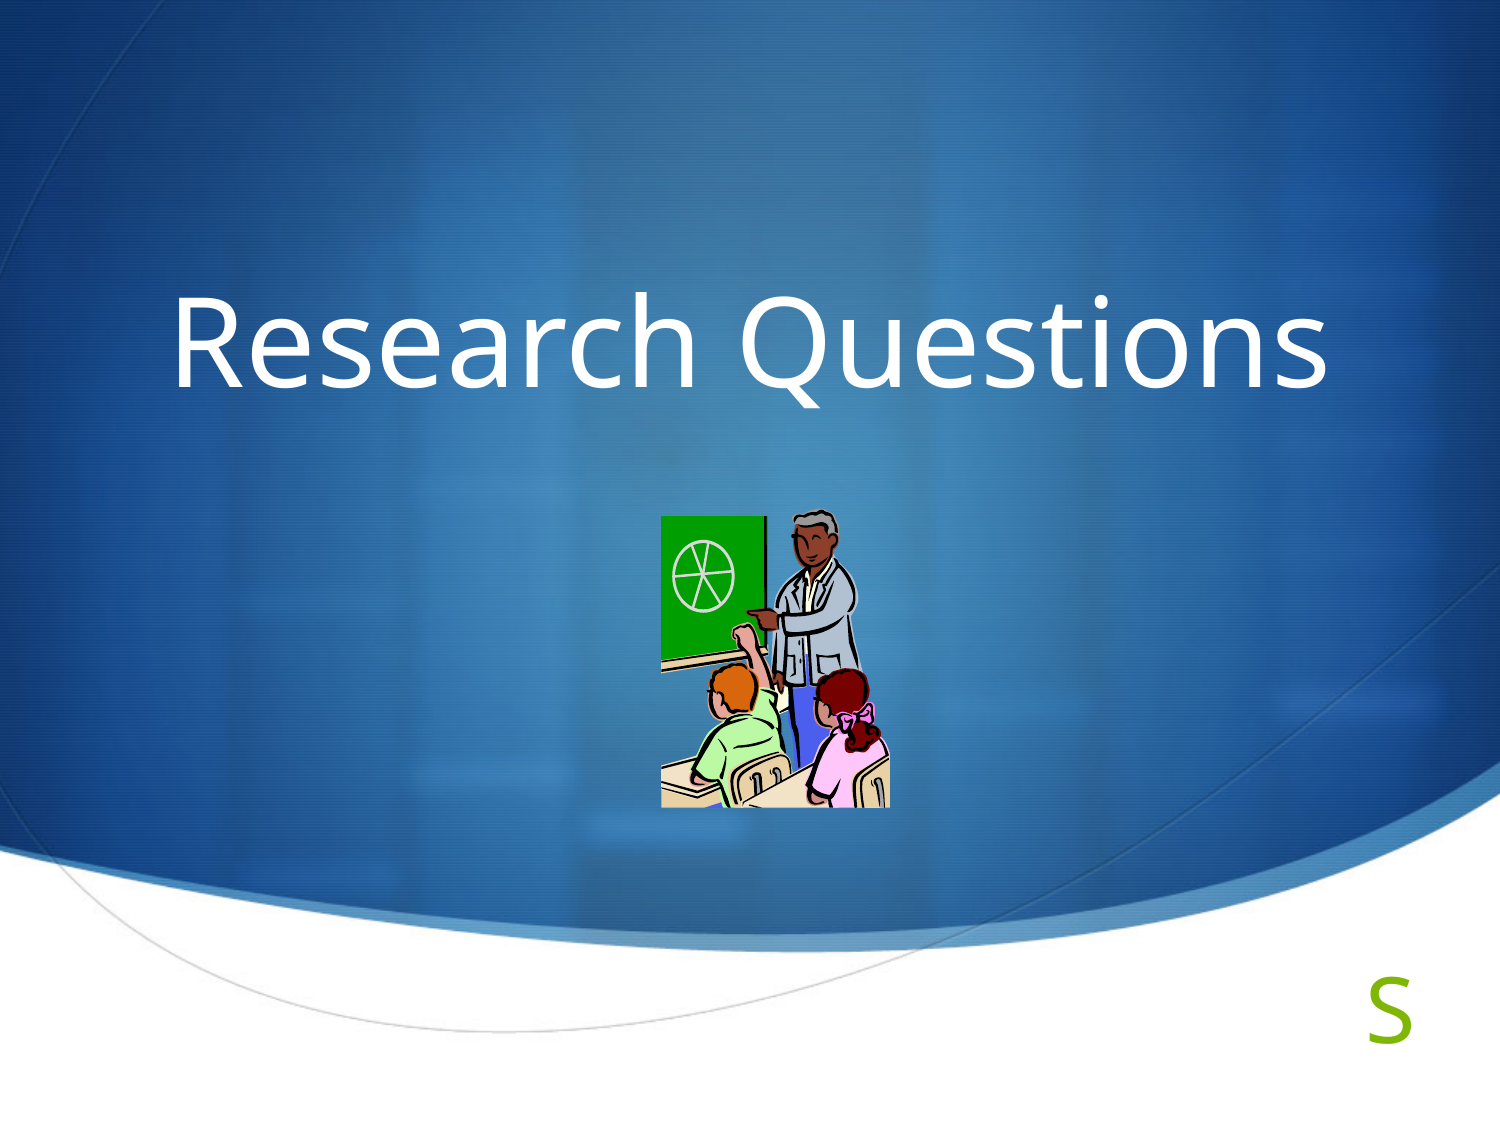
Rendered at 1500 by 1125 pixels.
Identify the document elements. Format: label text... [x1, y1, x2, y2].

picture [0, 0, 1500, 1125]
title Research Questions [74, 96, 1425, 413]
